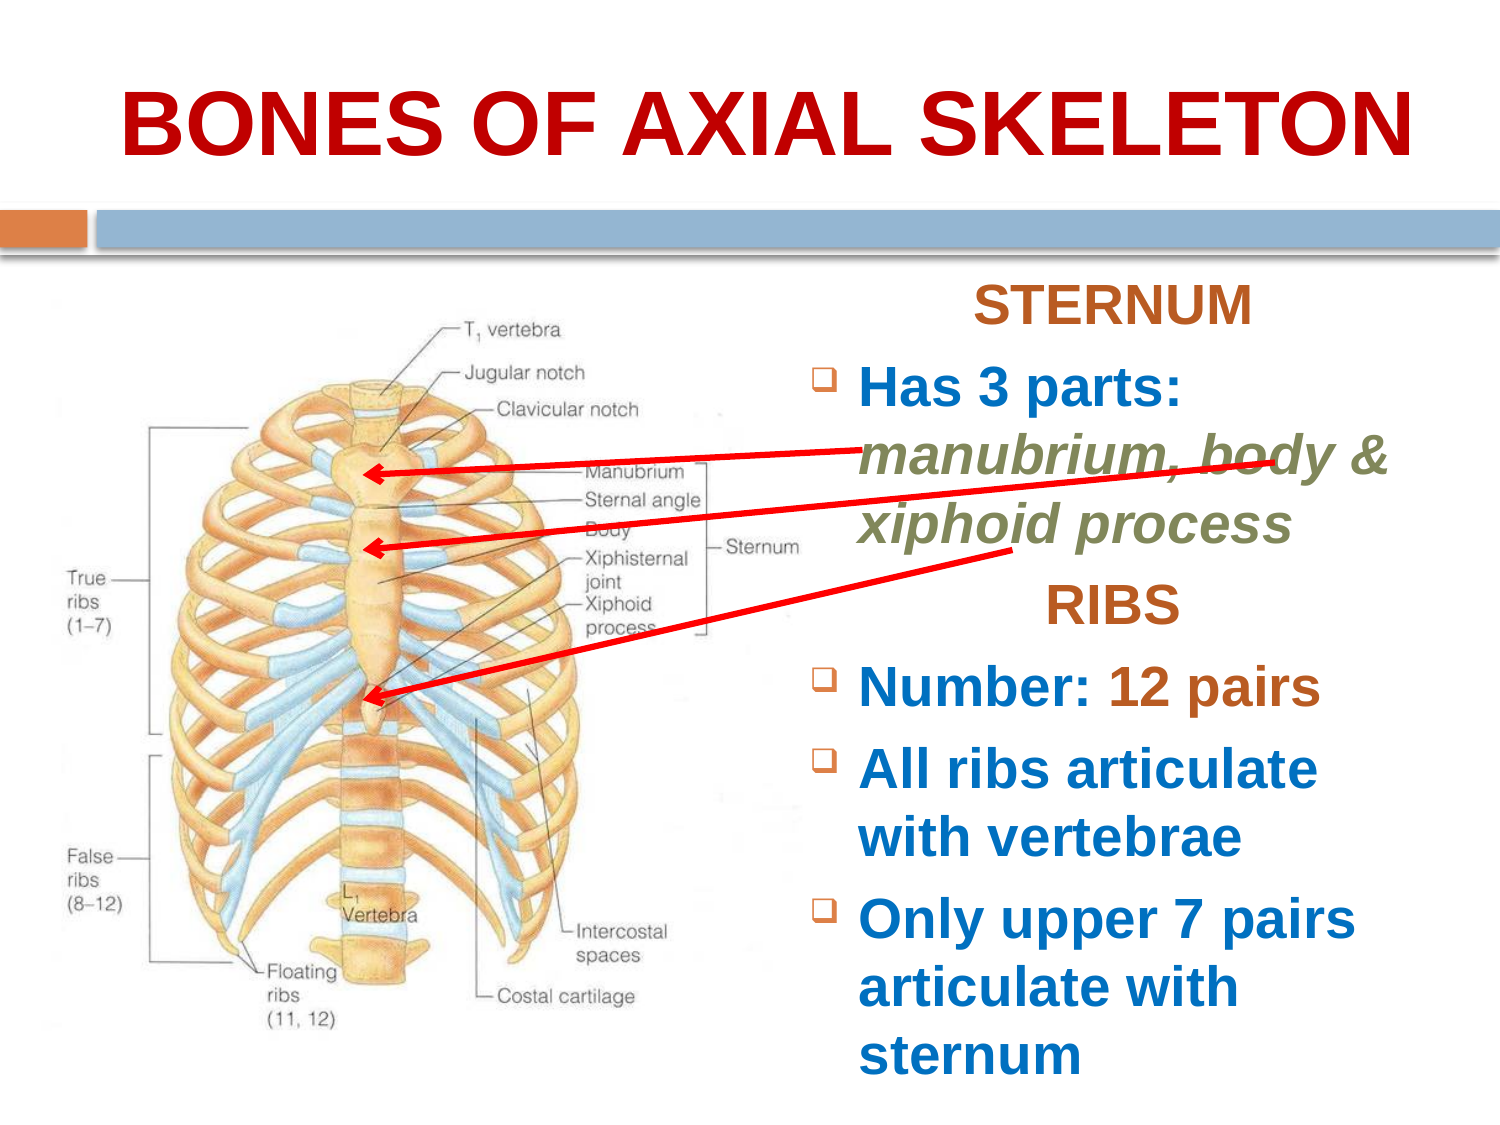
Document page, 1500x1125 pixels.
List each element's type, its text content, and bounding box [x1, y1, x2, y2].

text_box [362, 549, 1013, 701]
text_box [362, 462, 1276, 551]
list STERNUM Has 3 parts: manubrium, body & xiphoid process RIBS Number: 12 pairs All ribs articulate with vertebrae Only upper 7 pairs articulate with sternum [794, 260, 1433, 1100]
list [32, 299, 806, 1055]
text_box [362, 449, 863, 462]
title BONES OF AXIAL SKELETON [99, 37, 1438, 200]
